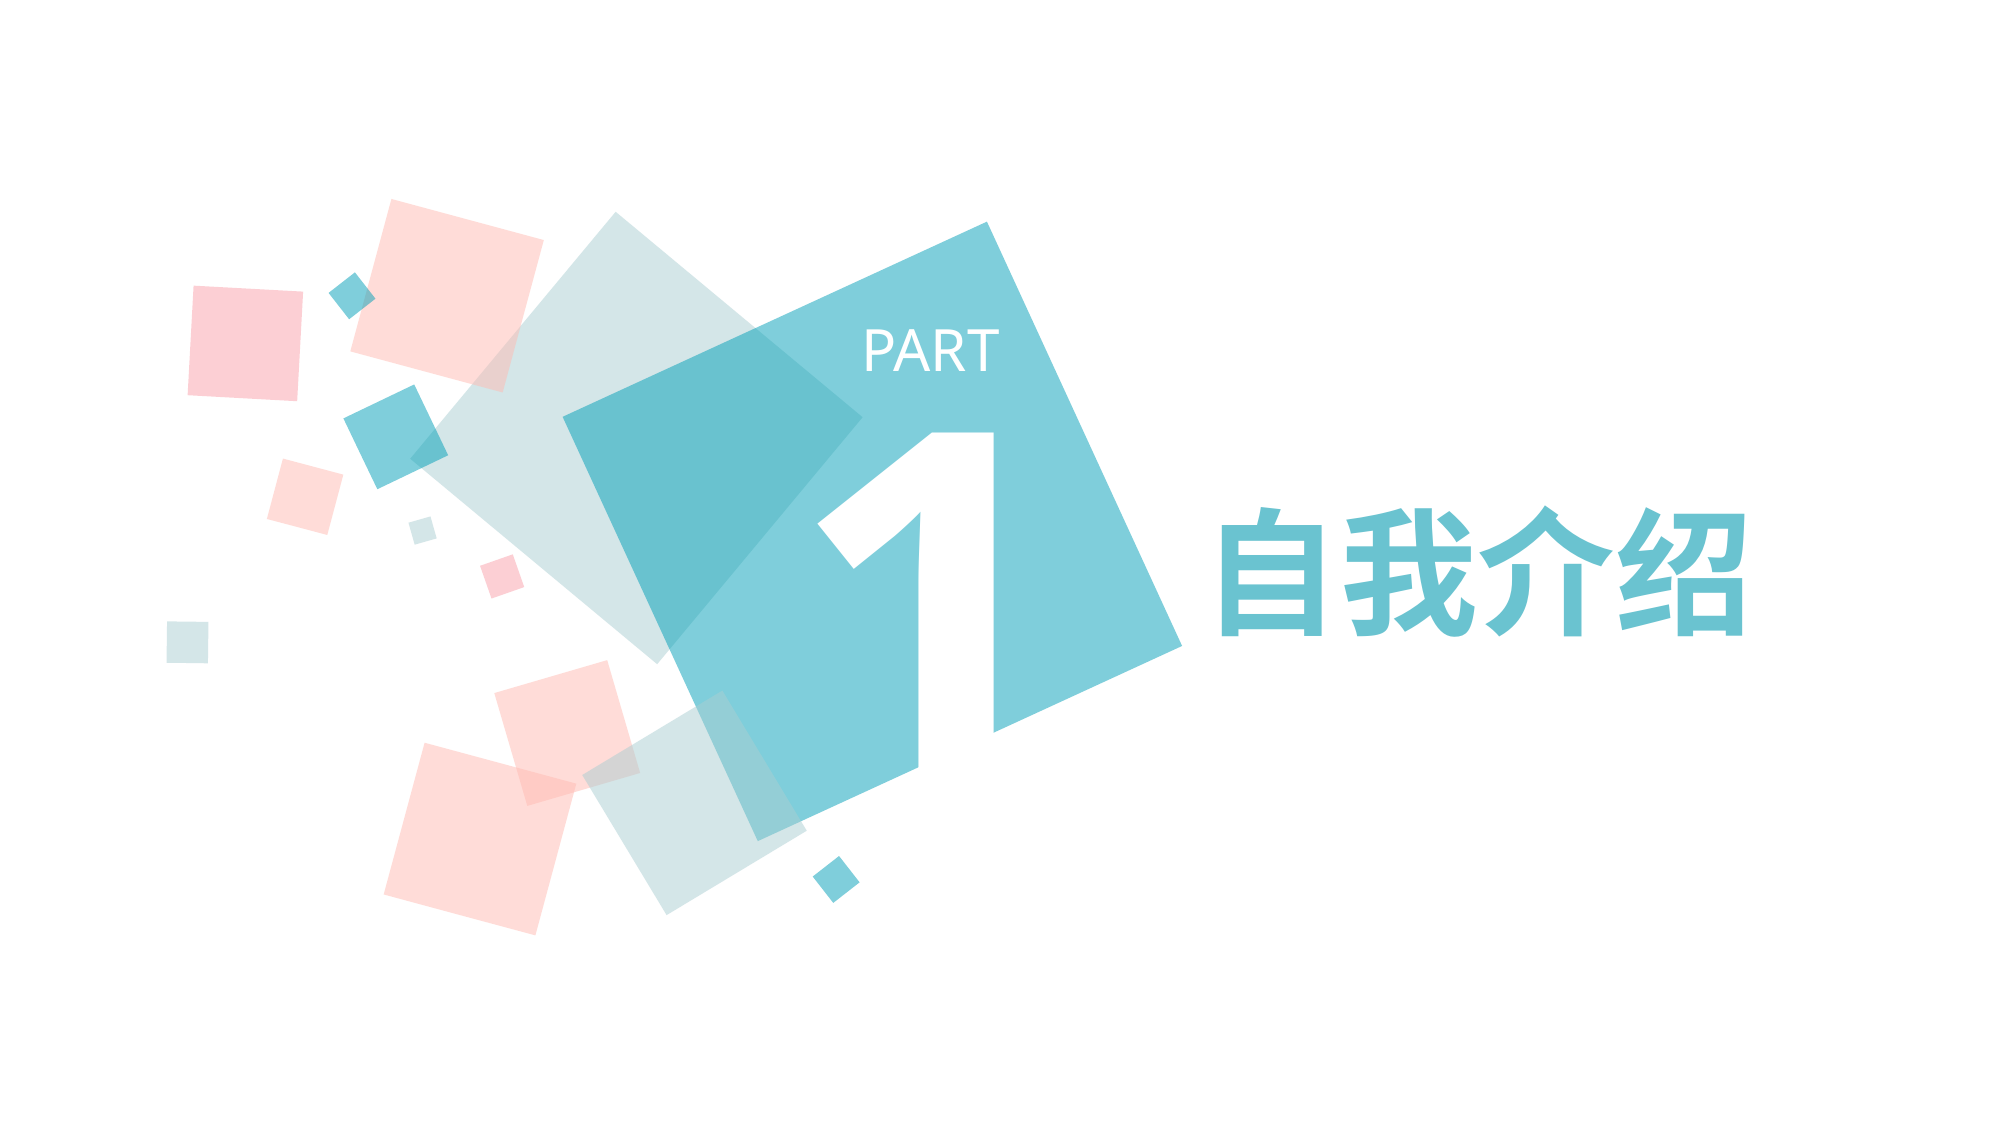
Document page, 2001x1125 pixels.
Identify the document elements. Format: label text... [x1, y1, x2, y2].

text_box 1 [773, 283, 1088, 896]
text_box PART [846, 305, 1015, 391]
text_box 自我介绍 [1188, 479, 1768, 660]
